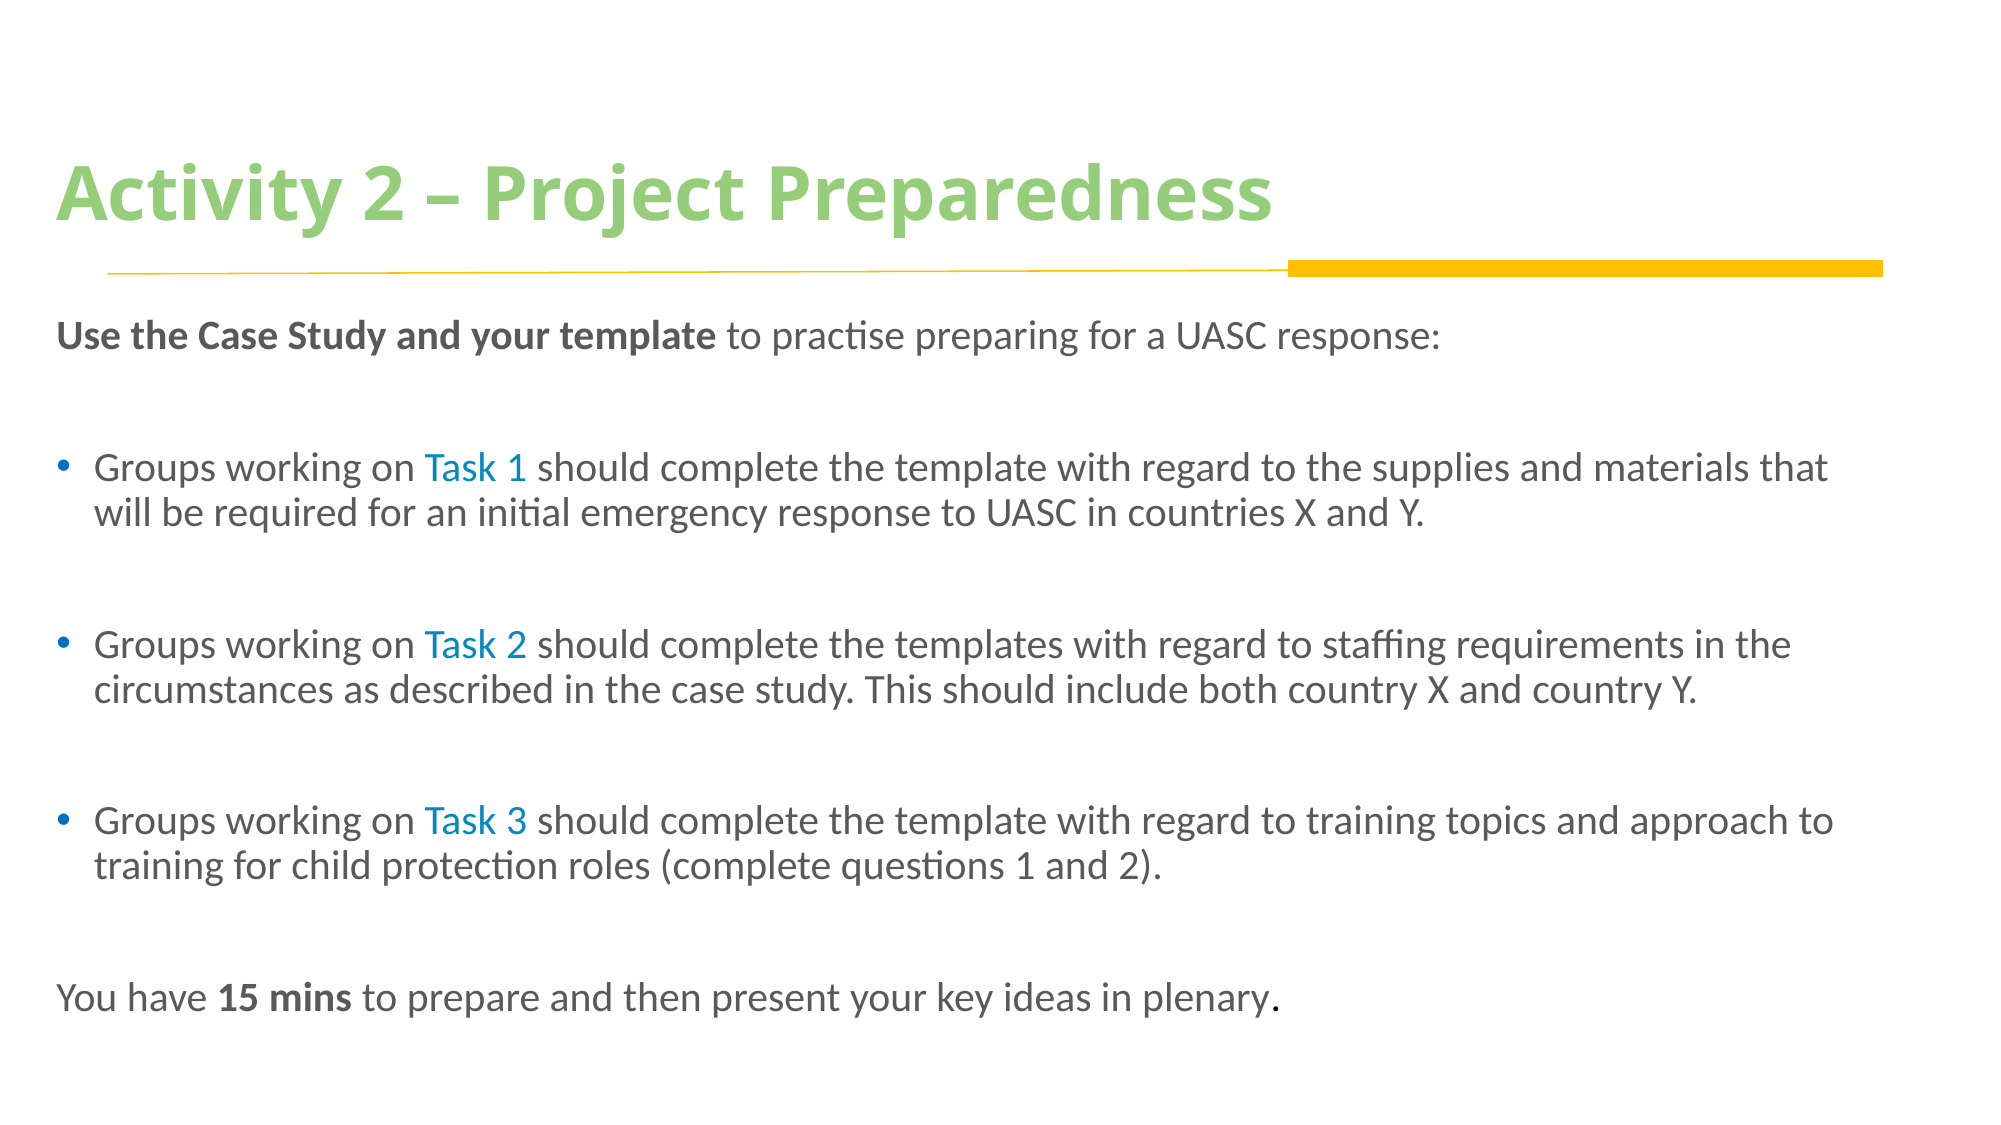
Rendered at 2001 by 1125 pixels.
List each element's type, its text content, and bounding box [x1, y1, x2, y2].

text_box Use the Case Study and your template to practise preparing for a UASC response: Groups working on Task 1 should complete the template with regard to the supplies and materials that will be required for an initial emergency response to UASC in countries X and Y. Groups working on Task 2 should complete the templates with regard to staffing requirements in the circumstances as described in the case study. This should include both country X and country Y. Groups working on Task 3 should complete the template with regard to training topics and approach to training for child protection roles (complete questions 1 and 2). You have 15 mins to prepare and then present your key ideas in plenary. [41, 306, 1855, 1081]
title Activity 2 – Project Preparedness [41, 137, 1674, 256]
